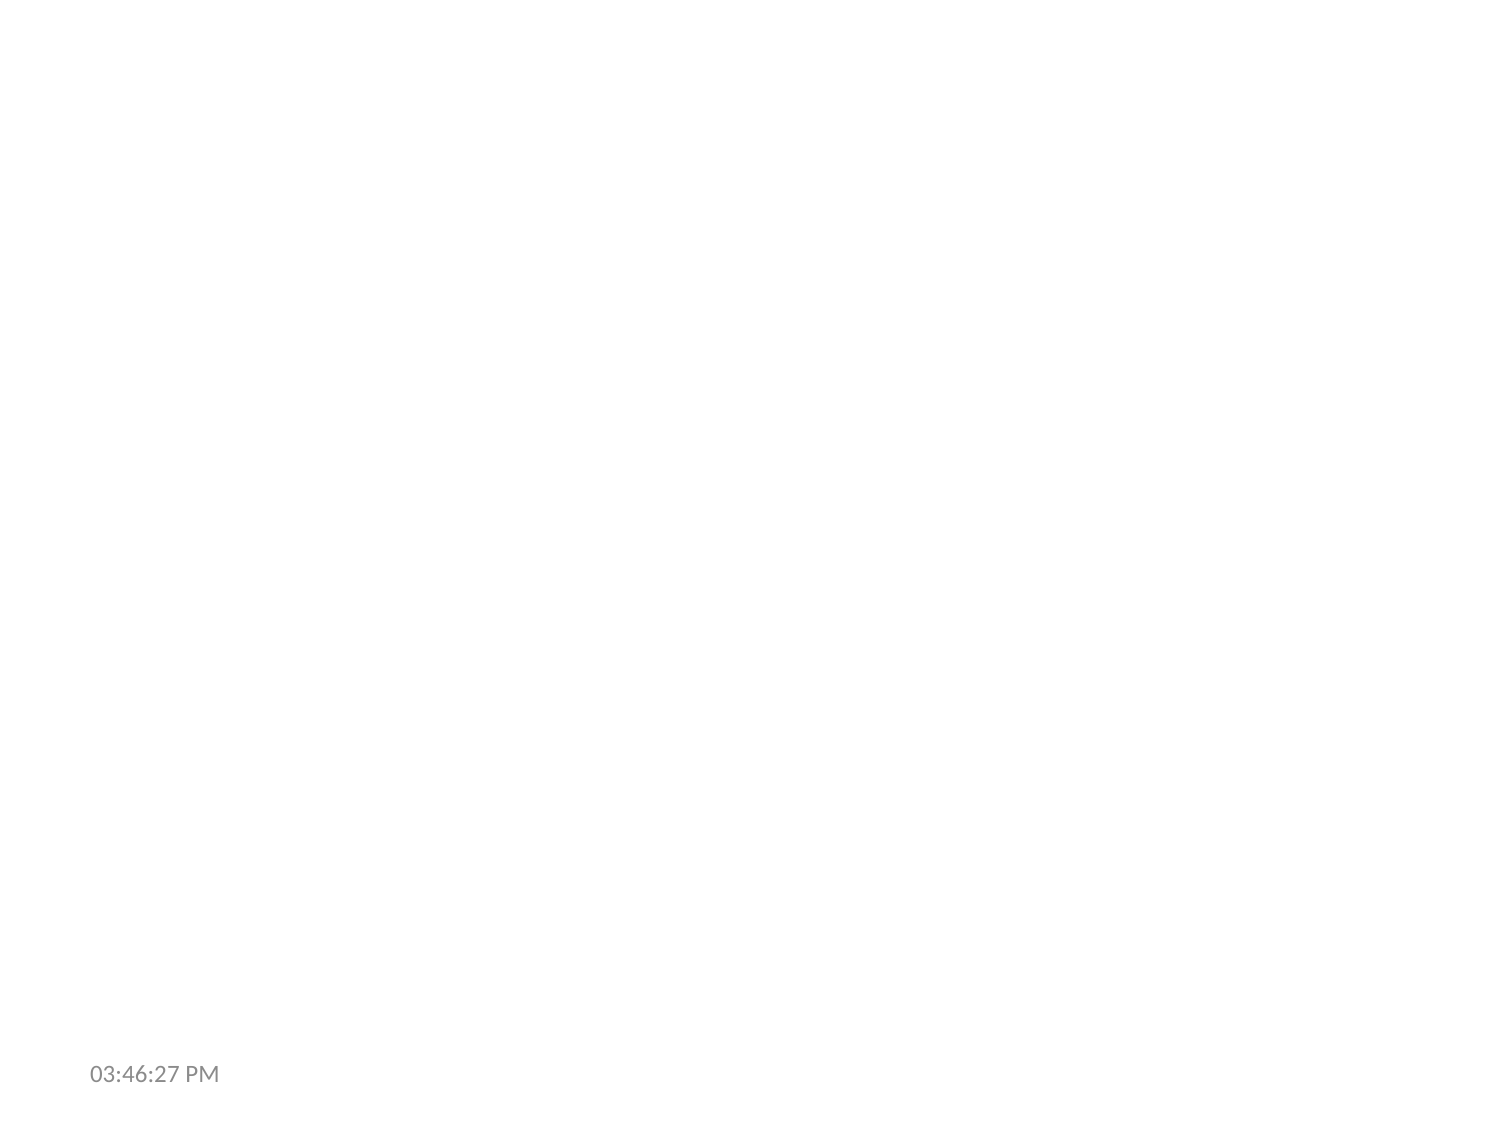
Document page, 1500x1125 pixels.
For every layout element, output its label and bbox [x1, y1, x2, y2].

slide_number [75, 1042, 425, 1103]
